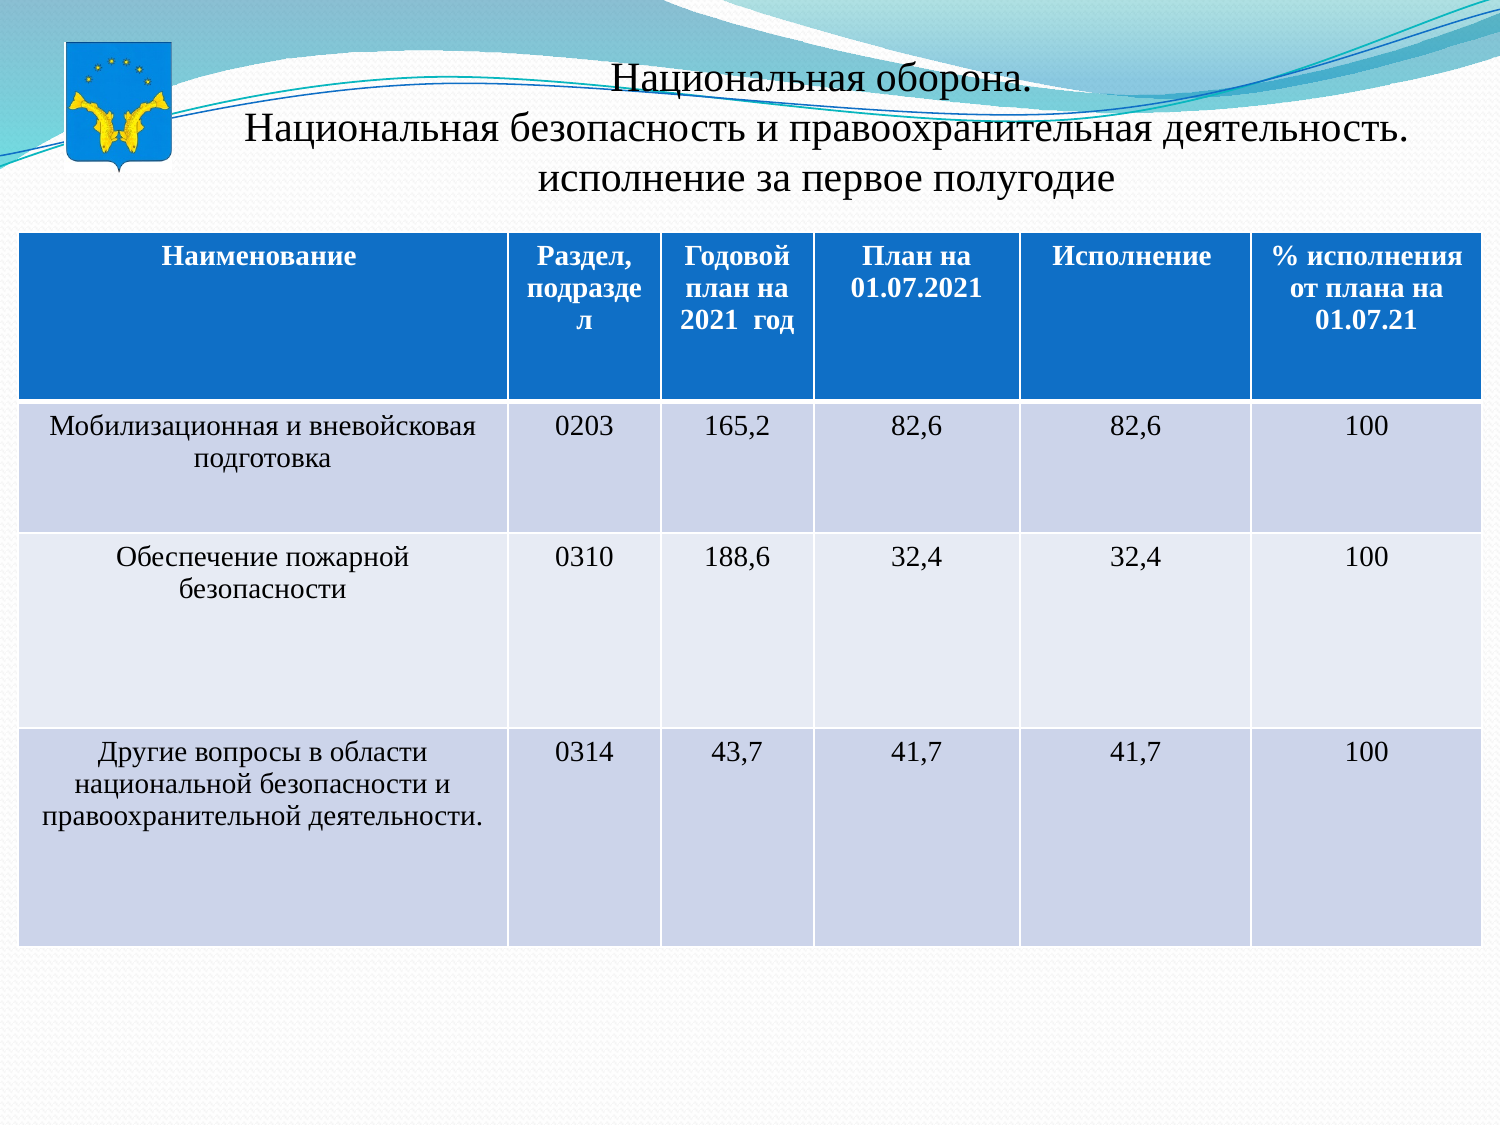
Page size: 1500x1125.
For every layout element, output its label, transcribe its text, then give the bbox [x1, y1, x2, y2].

table_cell 100 [1252, 729, 1481, 946]
table_cell Обеспечение пожарной безопасности [19, 534, 507, 727]
table_cell Другие вопросы в области национальной безопасности и правоохранительной деятельности. [19, 729, 507, 946]
table_cell 82,6 [1021, 404, 1250, 532]
table_cell Мобилизационная и вневойсковая подготовка [19, 404, 507, 532]
table_header Годовой план на 2021 год [662, 233, 813, 399]
table_header Раздел, подраздел [509, 233, 660, 399]
table_header Исполнение [1021, 233, 1250, 399]
picture [64, 42, 172, 173]
table_cell 0310 [509, 534, 660, 727]
table_cell 0314 [509, 729, 660, 946]
table_cell 43,7 [662, 729, 813, 946]
table_cell 82,6 [815, 404, 1019, 532]
text_box Национальная оборона. Национальная безопасность и правоохранительная деятельность. исполнение за первое полугодие [182, 42, 1471, 208]
table_cell 100 [1252, 534, 1481, 727]
table_cell 188,6 [662, 534, 813, 727]
table_cell 165,2 [662, 404, 813, 532]
table_cell 0203 [509, 404, 660, 532]
table_header Наименование [19, 233, 507, 399]
table_header % исполнения от плана на 01.07.21 [1252, 233, 1481, 399]
table_header План на 01.07.2021 [815, 233, 1019, 399]
table_cell 100 [1252, 404, 1481, 532]
table_cell 41,7 [815, 729, 1019, 946]
table_cell 32,4 [815, 534, 1019, 727]
table_cell 32,4 [1021, 534, 1250, 727]
table_cell 41,7 [1021, 729, 1250, 946]
